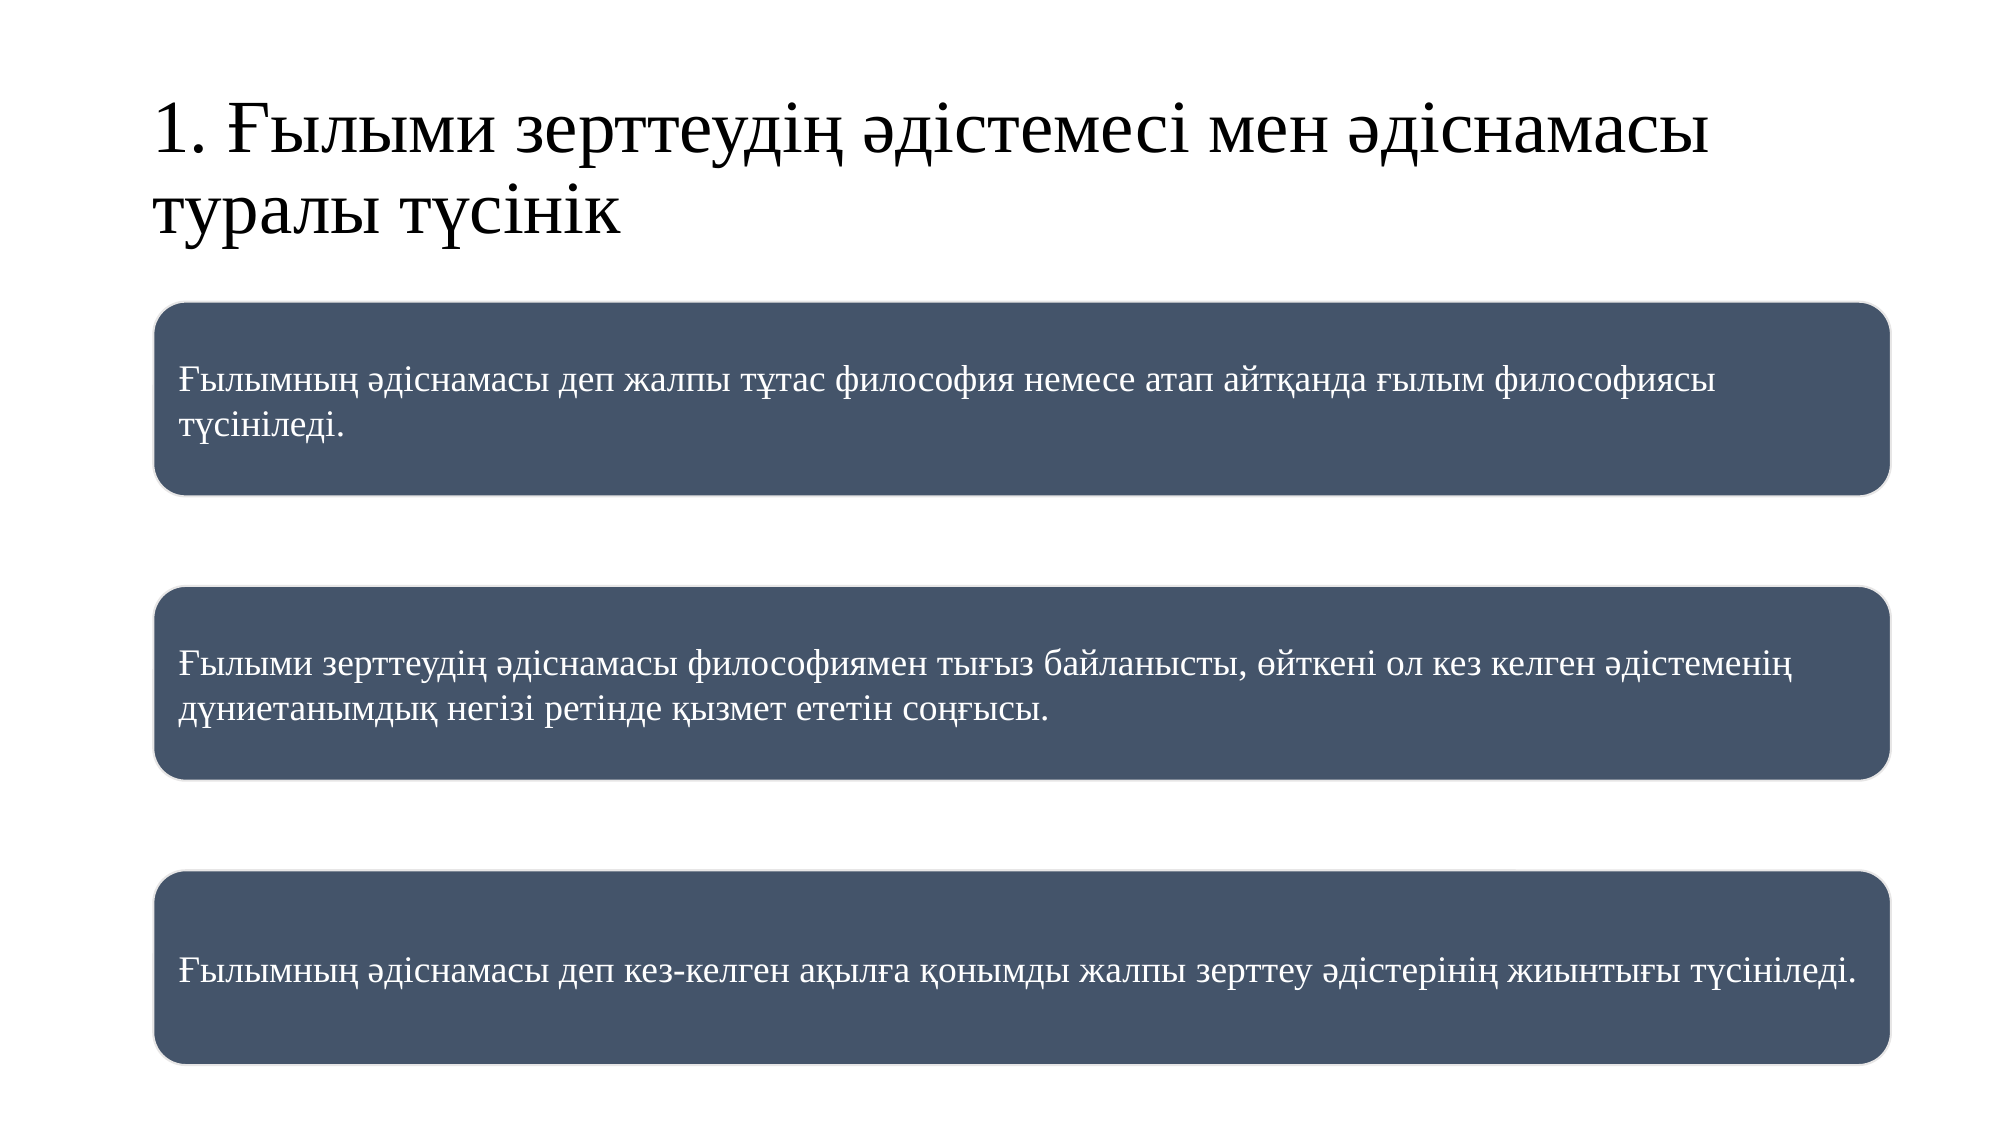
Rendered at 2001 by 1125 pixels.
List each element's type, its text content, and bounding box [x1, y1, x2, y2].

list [153, 301, 1891, 1066]
title 1. Ғылыми зерттеудің әдістемесі мен әдіснамасы туралы түсінік [137, 59, 1863, 278]
